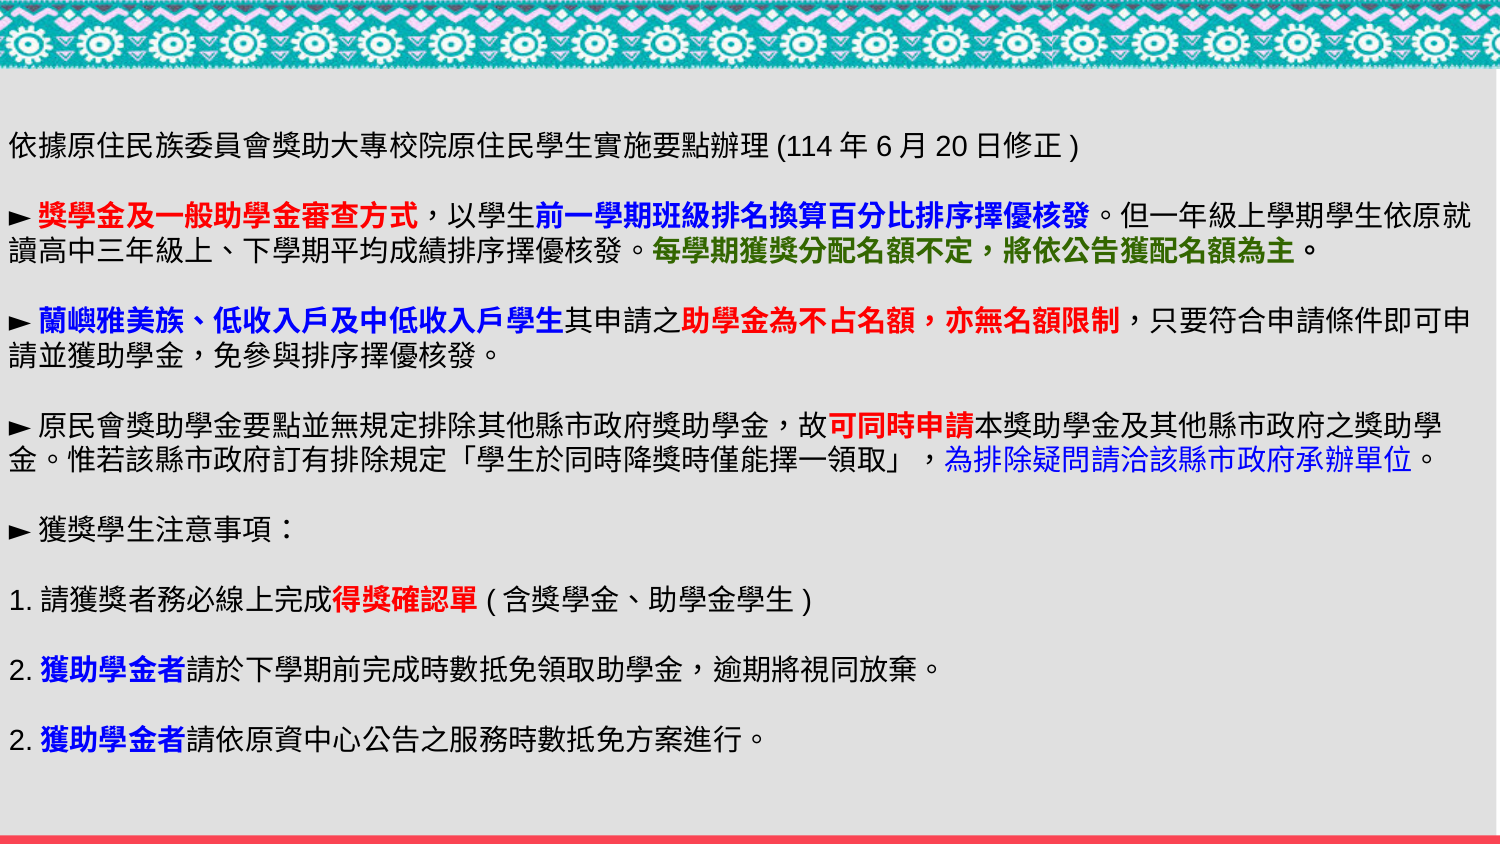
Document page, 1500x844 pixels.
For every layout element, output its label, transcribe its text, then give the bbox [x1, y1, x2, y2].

text_box 依據原住民族委員會獎助大專校院原住民學生實施要點辦理(114年6月20日修正) ►獎學金及一般助學金審查方式，以學生前一學期班級排名換算百分比排序擇優核發。但一年級上學期學生依原就讀高中三年級上、下學期平均成績排序擇優核發。每學期獲獎分配名額不定，將依公告獲配名額為主。 ►蘭嶼雅美族、低收入戶及中低收入戶學生其申請之助學金為不占名額，亦無名額限制，只要符合申請條件即可申請並獲助學金，免參與排序擇優核發。 ►原民會獎助學金要點並無規定排除其他縣市政府獎助學金，故可同時申請本獎助學金及其他縣市政府之獎助學金。惟若該縣市政府訂有排除規定「學生於同時降獎時僅能擇一領取」，為排除疑問請洽該縣市政府承辦單位。 ►獲獎學生注意事項： 1.請獲獎者務必線上完成得獎確認單(含獎學金、助學金學生) 2.獲助學金者請於下學期前完成時數抵免領取助學金，逾期將視同放棄。 2.獲助學金者請依原資中心公告之服務時數抵免方案進行。 [0, 76, 1497, 835]
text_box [0, 0, 1500, 69]
text_box [0, 835, 1500, 844]
